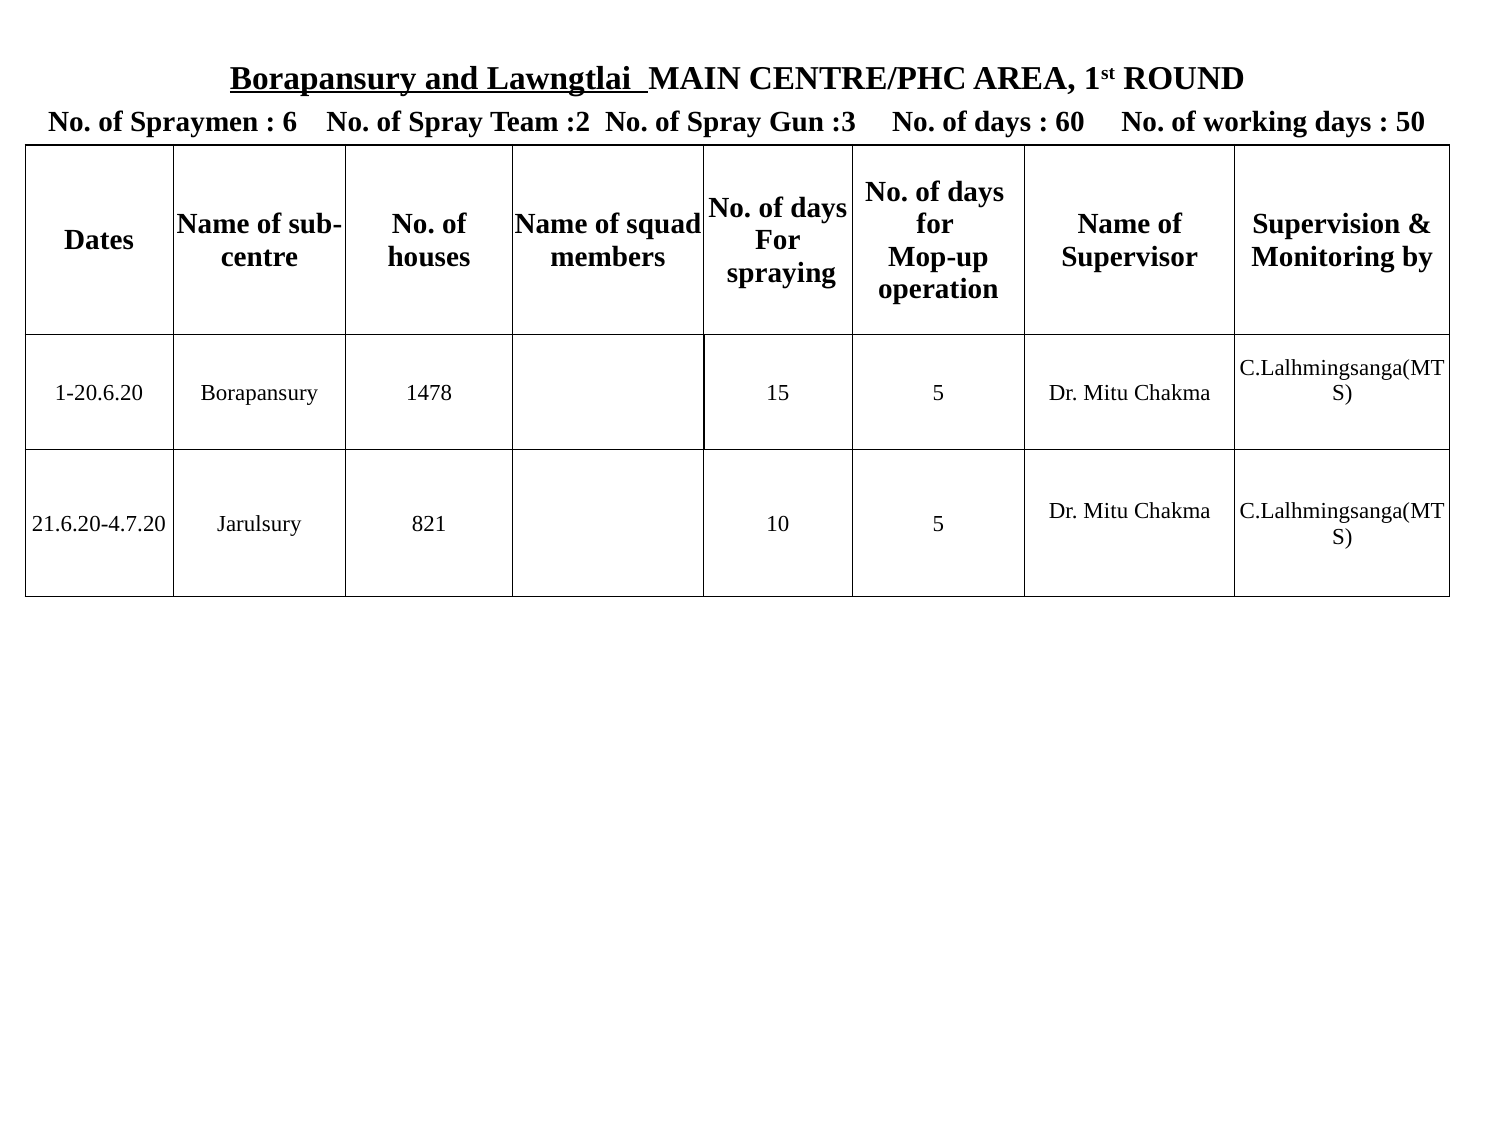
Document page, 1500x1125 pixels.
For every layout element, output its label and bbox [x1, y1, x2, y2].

table_cell [346, 450, 512, 596]
table_cell [346, 146, 512, 334]
table_cell [1235, 335, 1449, 449]
table_cell [853, 146, 1024, 334]
table_cell [26, 335, 173, 449]
table_cell [346, 335, 512, 449]
table_cell [513, 450, 703, 596]
table_cell [705, 335, 852, 449]
table_cell [704, 450, 852, 596]
table_header [25, 38, 1450, 97]
table_cell [174, 146, 345, 334]
table_cell [1235, 146, 1449, 334]
table_cell [26, 146, 173, 334]
table_cell [853, 335, 1024, 449]
table_cell [513, 146, 703, 334]
table_cell [513, 335, 703, 449]
table_cell [25, 97, 1450, 144]
table_cell [1025, 335, 1234, 449]
table_cell [704, 146, 852, 334]
table_cell [1025, 450, 1234, 596]
table_cell [1025, 146, 1234, 334]
table_cell [853, 450, 1024, 596]
table_cell [26, 450, 173, 596]
table_cell [1235, 450, 1449, 596]
table_cell [174, 450, 345, 596]
table_cell [174, 335, 345, 449]
